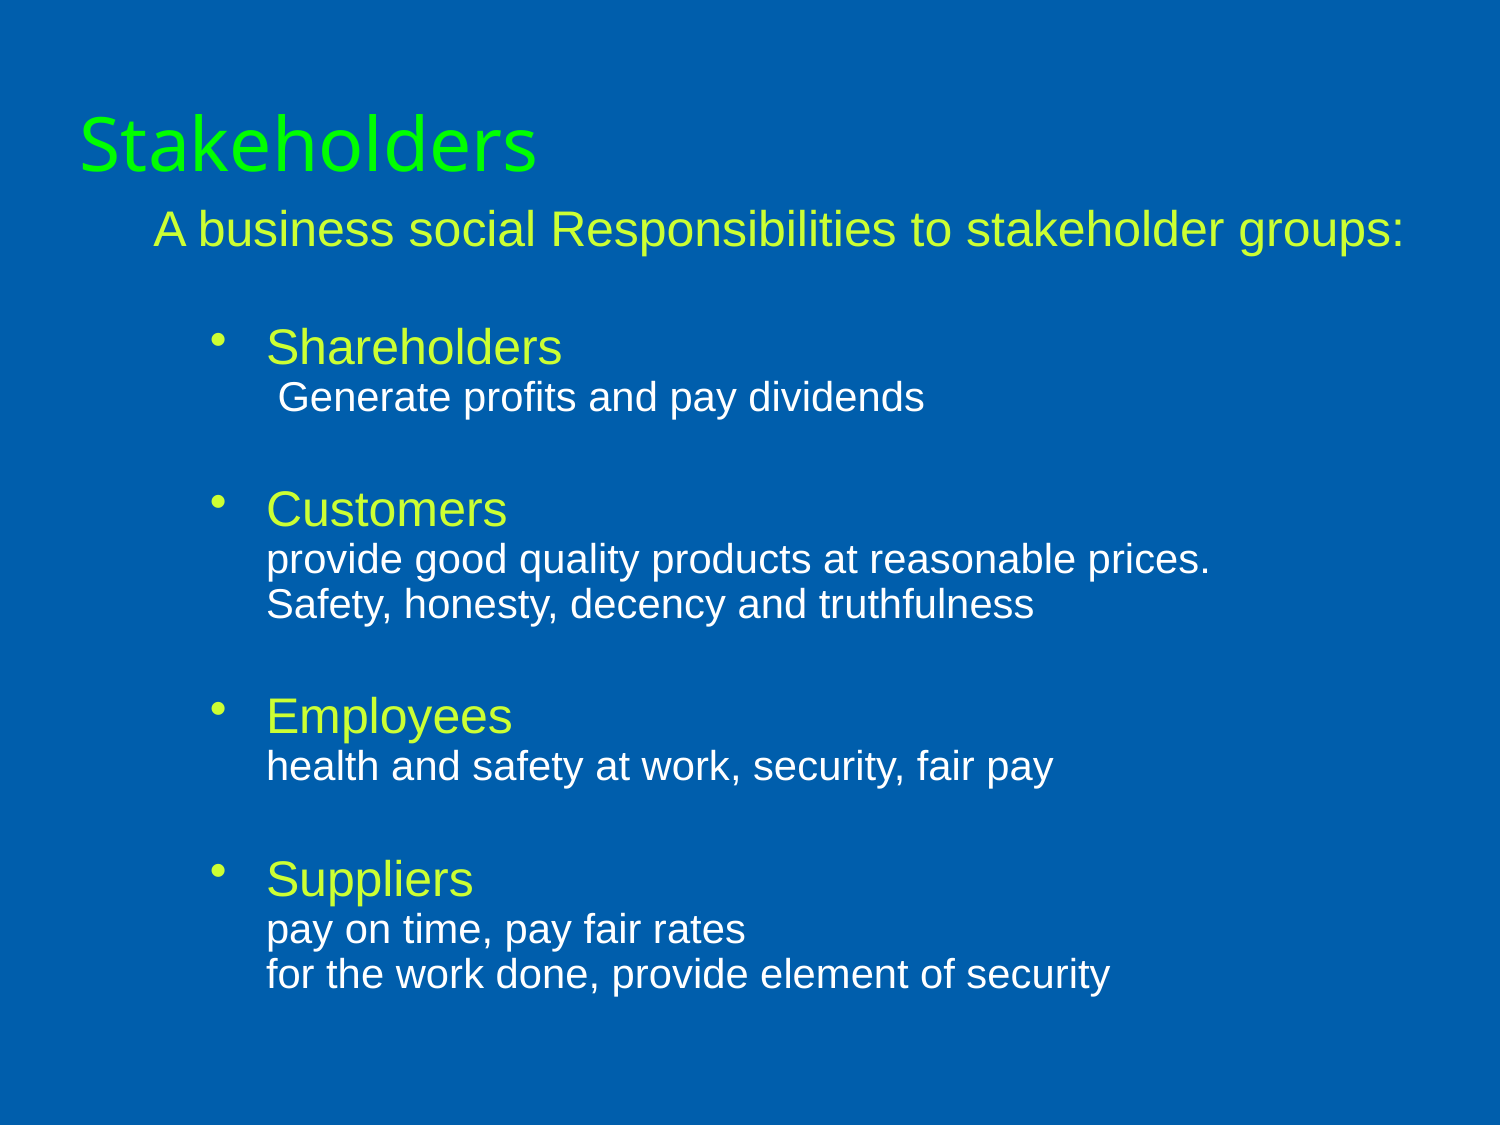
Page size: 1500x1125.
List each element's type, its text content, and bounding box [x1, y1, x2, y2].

text_box A business social Responsibilities to stakeholder groups: [138, 196, 1421, 265]
title Stakeholders [64, 66, 1328, 217]
list Shareholders Generate profits and pay dividends Customers provide good quality products at reasonable prices. Safety, honesty, decency and truthfulness Employees health and safety at work, security, fair pay Suppliers pay on time, pay fair rates for the work done, provide element of security [194, 313, 1500, 1036]
